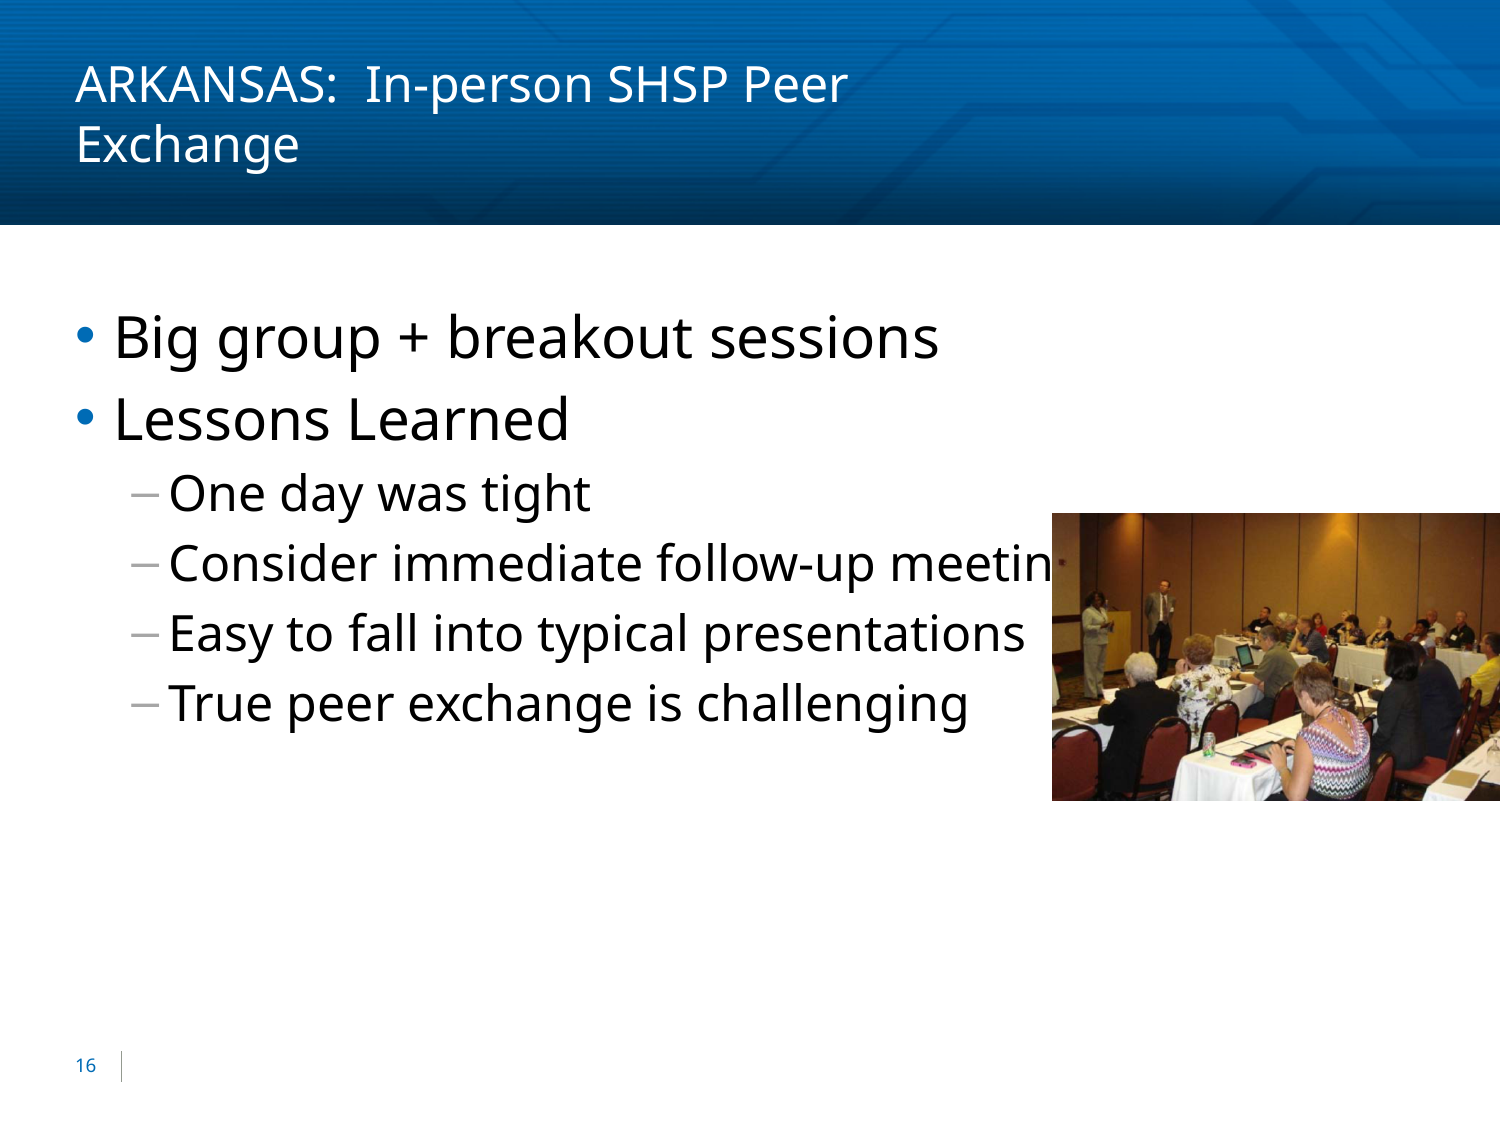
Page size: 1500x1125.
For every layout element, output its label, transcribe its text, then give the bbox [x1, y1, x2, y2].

title ARKANSAS: In-person SHSP Peer Exchange [75, 46, 1078, 179]
slide_number 16 [75, 1053, 135, 1080]
picture [1052, 513, 1500, 802]
picture [0, 0, 1500, 225]
list Big group + breakout sessions Lessons Learned One day was tight Consider immediate follow-up meeting Easy to fall into typical presentations True peer exchange is challenging [75, 299, 1248, 975]
